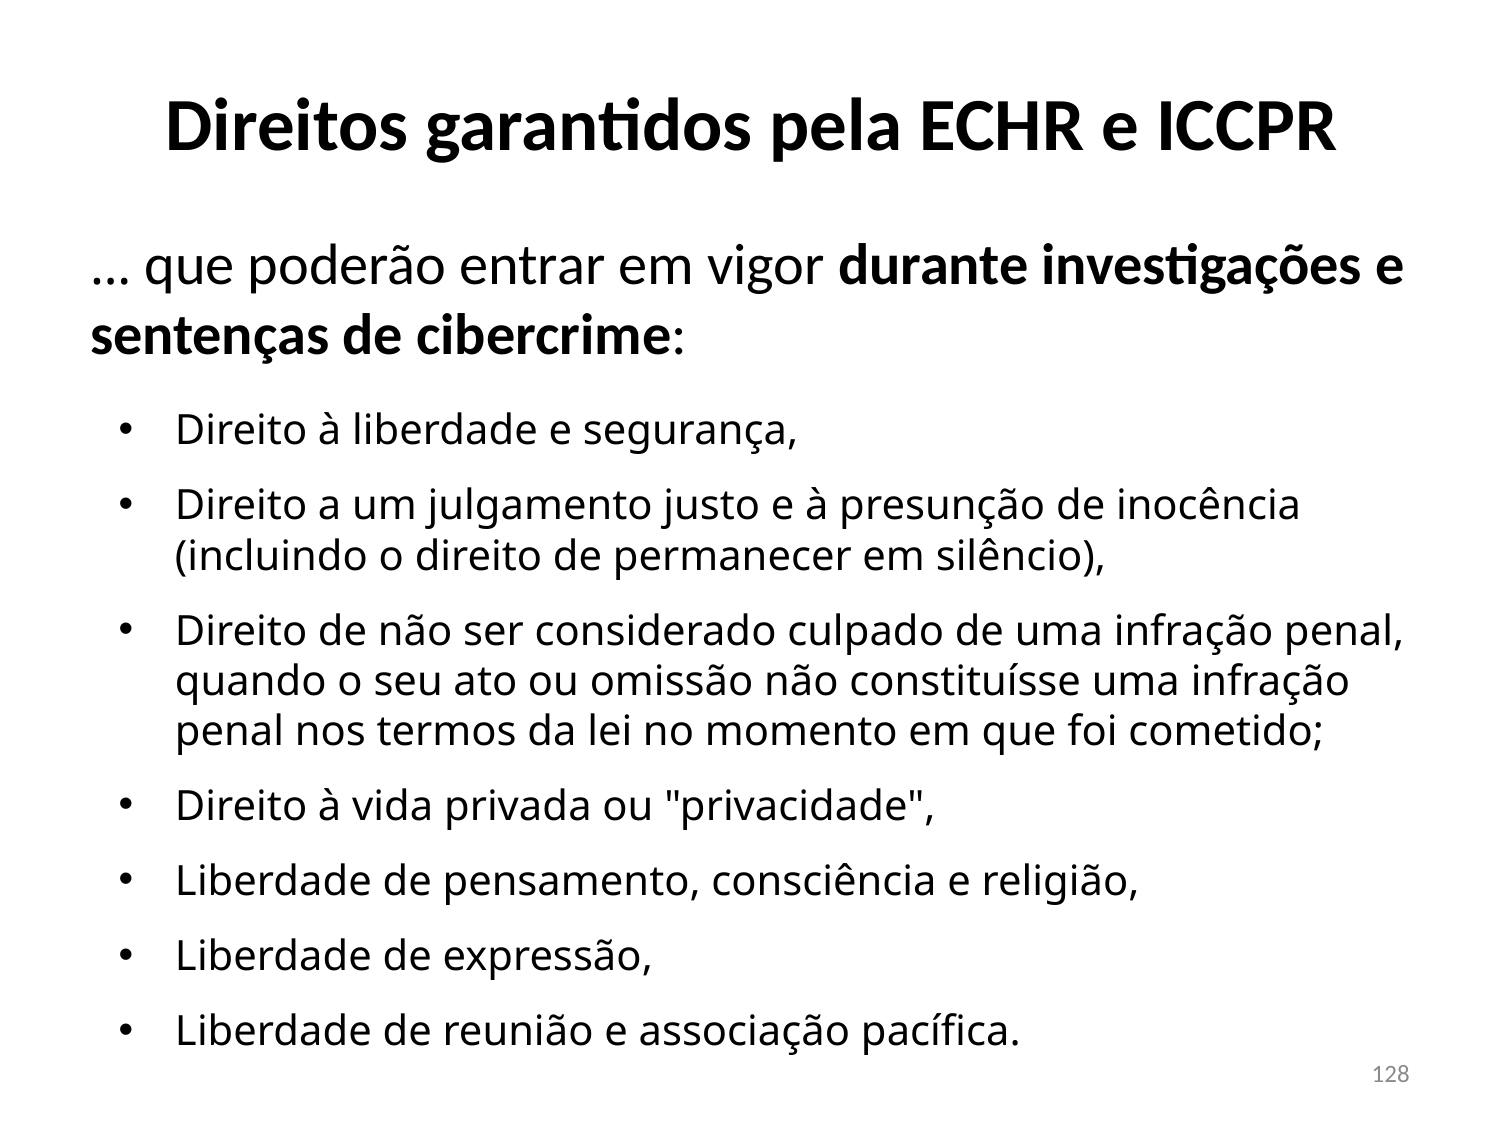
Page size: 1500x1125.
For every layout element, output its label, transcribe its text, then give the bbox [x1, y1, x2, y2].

slide_number 128 [1074, 1042, 1425, 1103]
list … que poderão entrar em vigor durante investigações e sentenças de cibercrime: Direito à liberdade e segurança, Direito a um julgamento justo e à presunção de inocência (incluindo o direito de permanecer em silêncio), Direito de não ser considerado culpado de uma infração penal, quando o seu ato ou omissão não constituísse uma infração penal nos termos da lei no momento em que foi cometido; Direito à vida privada ou "privacidade", Liberdade de pensamento, consciência e religião, Liberdade de expressão, Liberdade de reunião e associação pacífica. [74, 218, 1477, 1007]
title Direitos garantidos pela ECHR e ICCPR [54, 44, 1451, 196]
